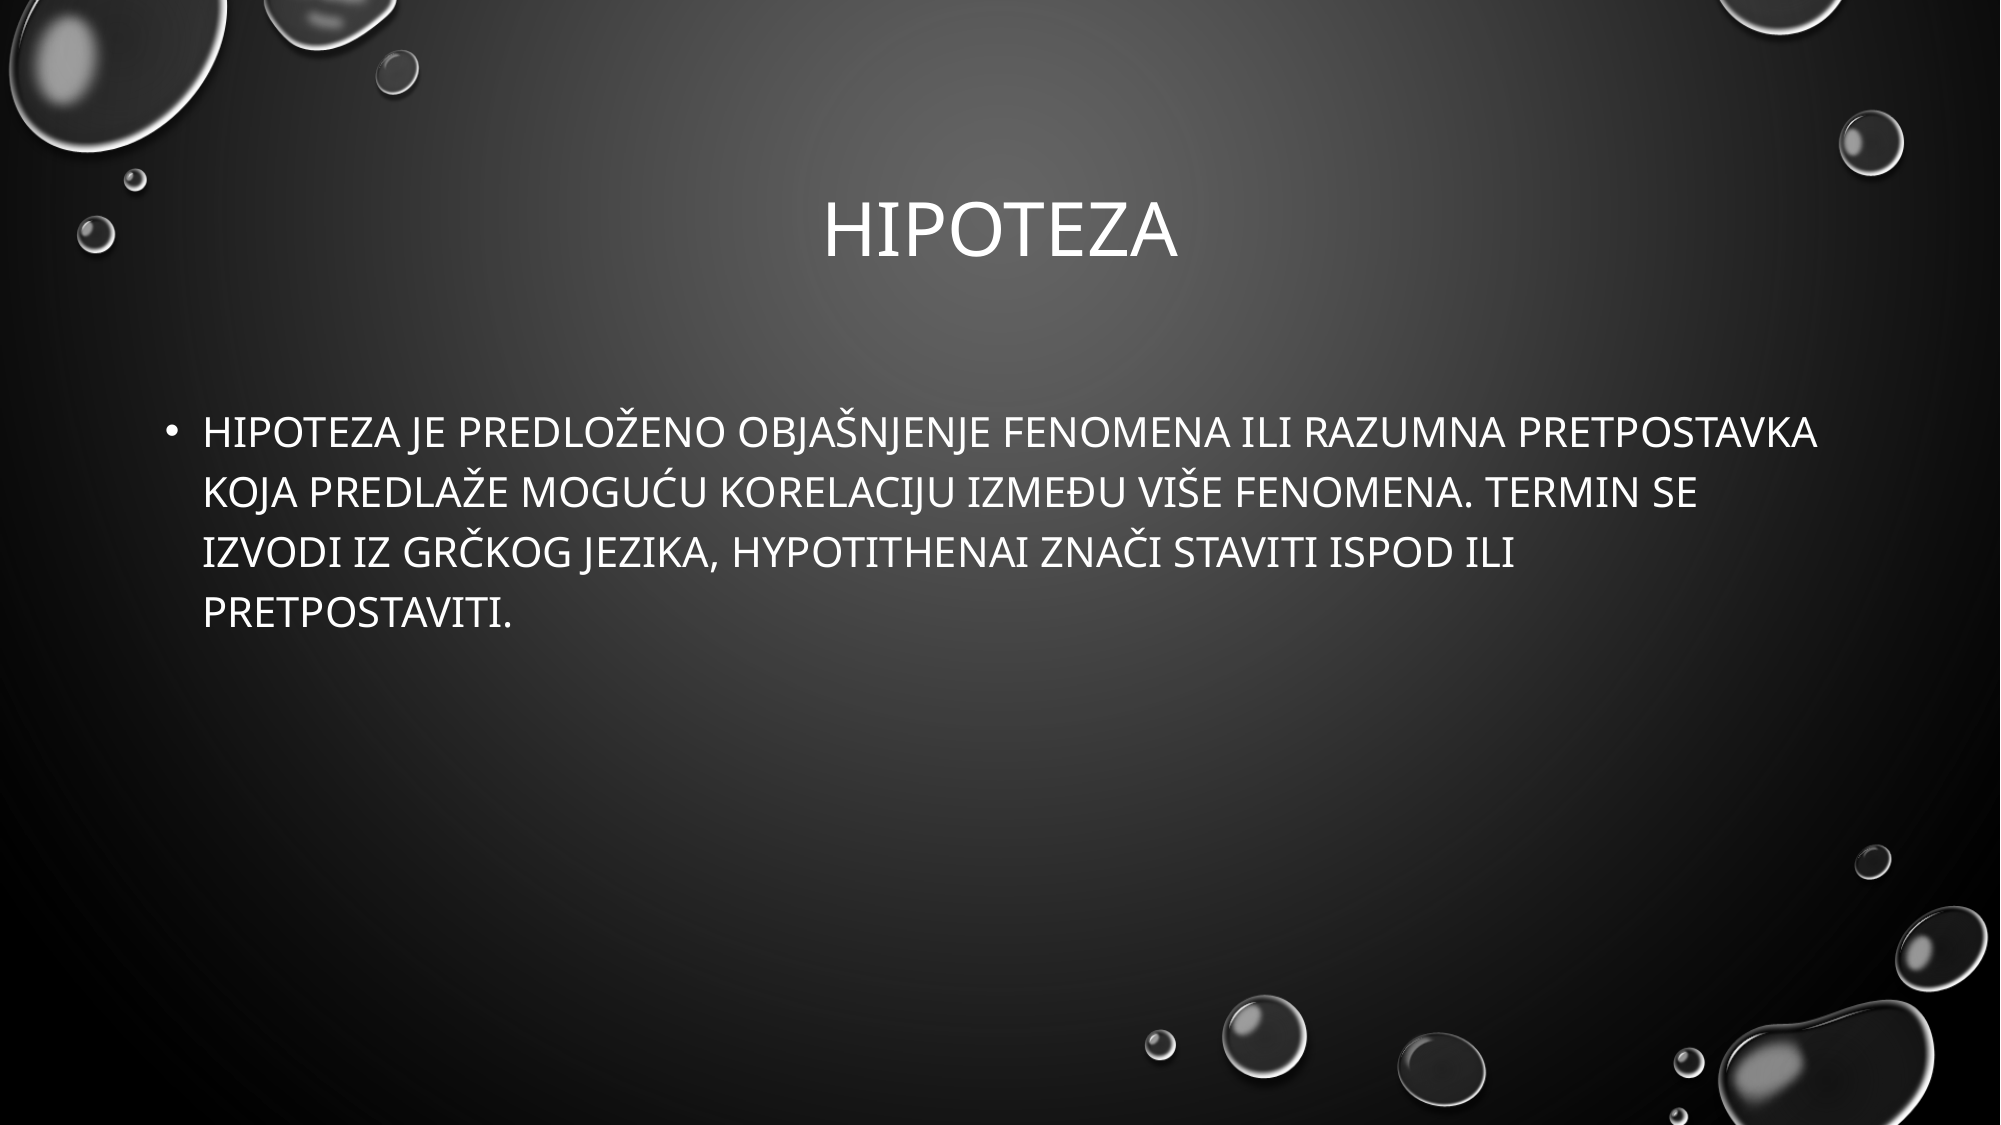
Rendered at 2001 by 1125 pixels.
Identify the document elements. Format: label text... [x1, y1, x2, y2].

picture [0, 0, 2000, 1125]
title HIPOTEZA [149, 101, 1851, 364]
list Hipoteza je predloženo objašnjenje fenomena ili razumna pretpostavka kojA predlaže moguću korelaciju između više fenomena. Termin se izvodi iz grčkog jezika, hypotithenai znači staviti ispod ili pretpostaviti. [149, 388, 1850, 950]
